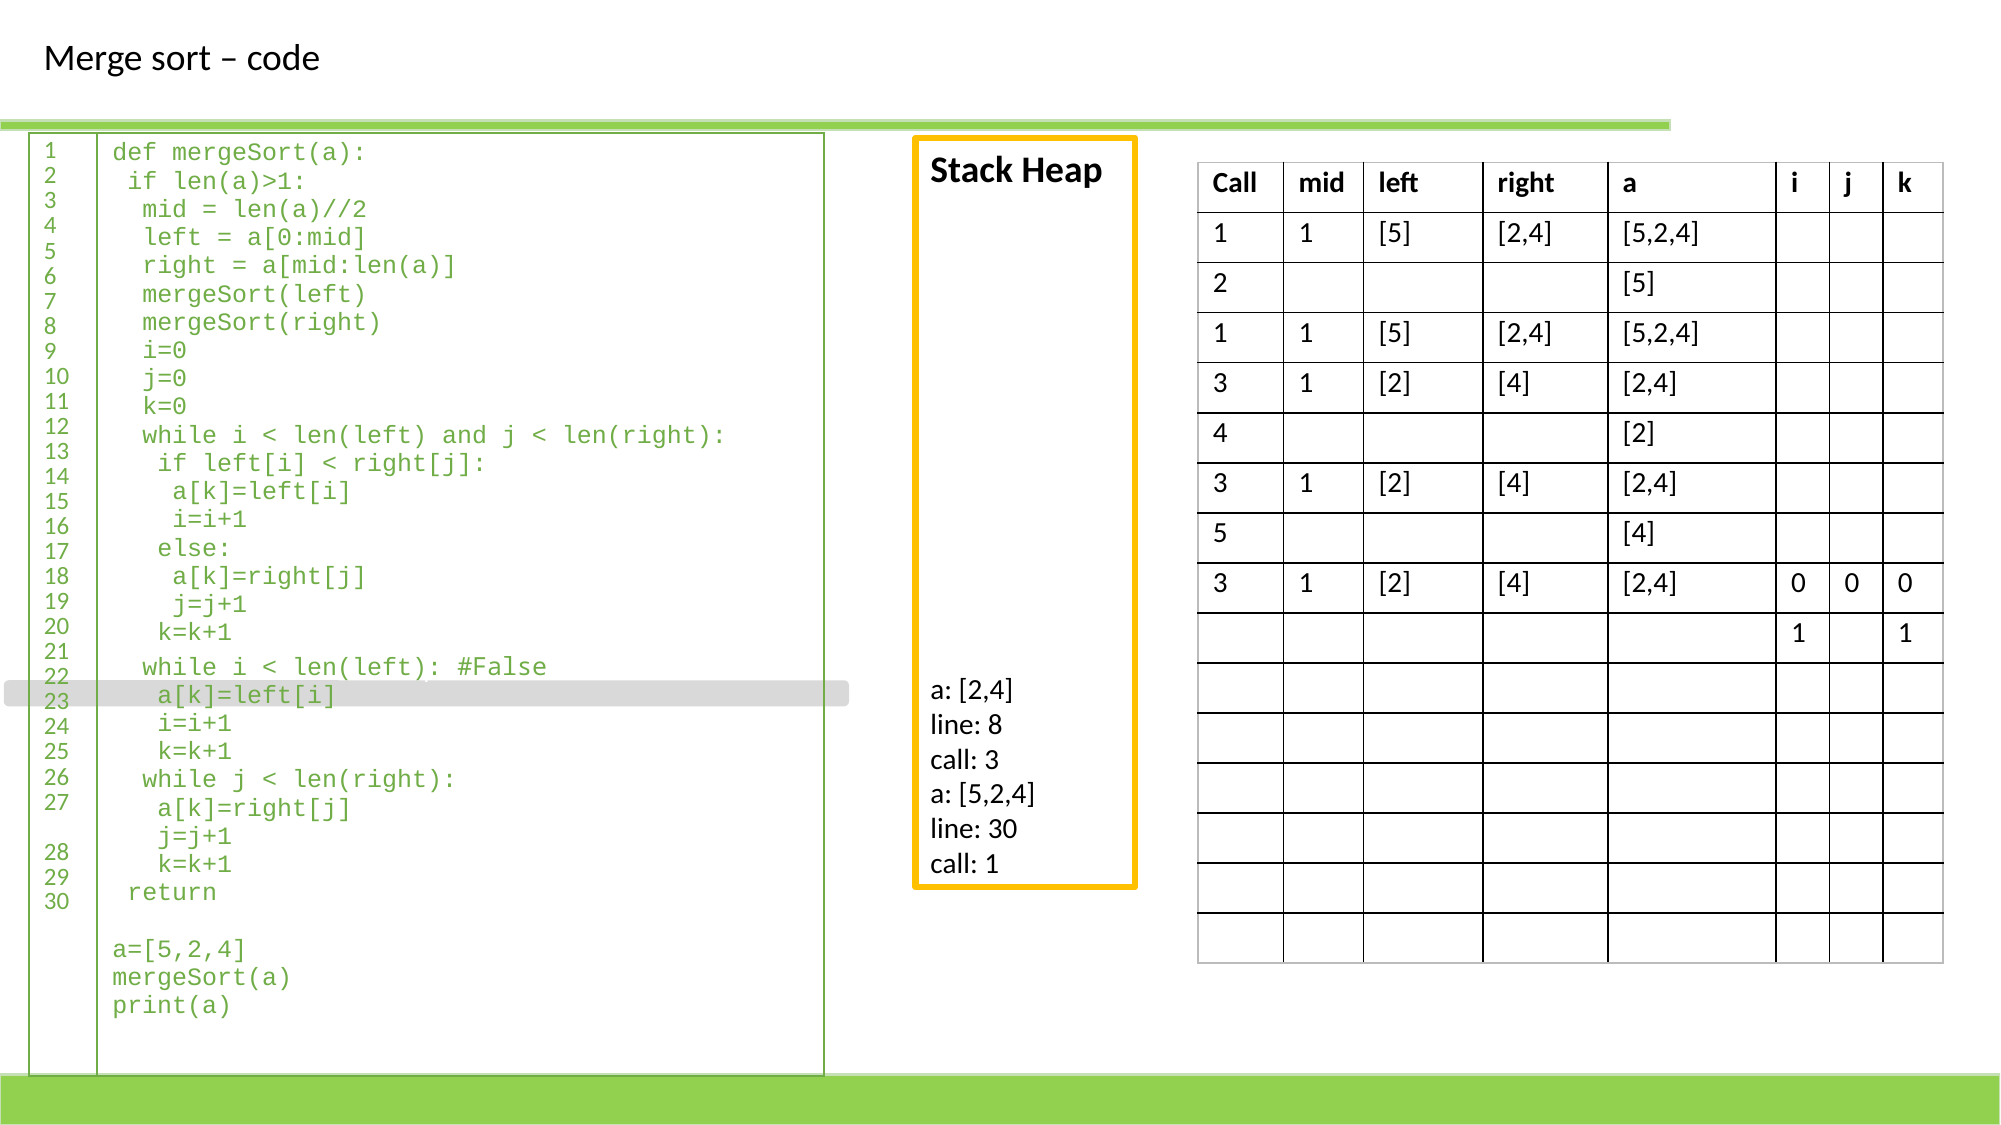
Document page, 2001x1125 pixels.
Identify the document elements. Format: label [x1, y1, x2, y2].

table_cell [1609, 664, 1775, 712]
table_header [1284, 163, 1363, 212]
table_cell [1284, 263, 1363, 312]
table_cell [1284, 864, 1363, 912]
table_cell [1199, 814, 1283, 862]
table_cell [1284, 213, 1363, 262]
table_cell [1484, 213, 1607, 262]
table_cell [1484, 614, 1607, 662]
table_cell [1609, 263, 1775, 312]
table_cell [1884, 313, 1942, 362]
table_cell [1484, 814, 1607, 862]
table_cell [1830, 864, 1882, 912]
table_cell [1777, 564, 1829, 612]
table_cell [1484, 263, 1607, 312]
table_cell [1777, 514, 1829, 562]
table_cell [1484, 864, 1607, 912]
table_cell [1830, 213, 1882, 262]
table_cell [1284, 514, 1363, 562]
table_cell [1484, 914, 1607, 962]
table_cell [1484, 664, 1607, 712]
table_cell [1364, 714, 1482, 762]
table_cell [1777, 864, 1829, 912]
table_cell [1364, 313, 1482, 362]
table_cell [1199, 564, 1283, 612]
table_cell [1777, 363, 1829, 412]
table_cell [1284, 914, 1363, 962]
table_cell [1199, 464, 1283, 512]
table_cell [1484, 313, 1607, 362]
table_cell [1484, 564, 1607, 612]
table_cell [1884, 714, 1942, 762]
table_cell [1199, 213, 1283, 262]
table_cell [1830, 363, 1882, 412]
table_cell [1884, 814, 1942, 862]
table_header [1484, 163, 1607, 212]
table_header [1777, 163, 1829, 212]
table_cell [1830, 313, 1882, 362]
table_cell [1884, 213, 1942, 262]
table_cell [1884, 614, 1942, 662]
table_cell [1609, 514, 1775, 562]
table_cell [1884, 363, 1942, 412]
table_cell [1284, 714, 1363, 762]
table_cell [1199, 914, 1283, 962]
table_cell [1364, 363, 1482, 412]
table_cell [1830, 564, 1882, 612]
table_cell [1609, 914, 1775, 962]
table_header [30, 134, 96, 1075]
table_cell [1884, 464, 1942, 512]
table_cell [1284, 464, 1363, 512]
table_cell [1484, 363, 1607, 412]
table_cell [1609, 564, 1775, 612]
table_cell [1199, 664, 1283, 712]
table_header [1884, 163, 1942, 212]
table_cell [1884, 514, 1942, 562]
table_cell [1484, 714, 1607, 762]
table_cell [1609, 814, 1775, 862]
text_box [915, 137, 1135, 888]
table_header [1609, 163, 1775, 212]
table_cell [1364, 614, 1482, 662]
table_cell [1609, 764, 1775, 812]
table_cell [1609, 614, 1775, 662]
table_cell [1284, 313, 1363, 362]
table_cell [1284, 764, 1363, 812]
table_cell [1199, 714, 1283, 762]
table_cell [1364, 564, 1482, 612]
table_cell [1884, 263, 1942, 312]
table_cell [1199, 414, 1283, 462]
table_cell [1830, 814, 1882, 862]
table_cell [1777, 714, 1829, 762]
table_cell [1284, 363, 1363, 412]
table_cell [1199, 764, 1283, 812]
table_cell [1284, 414, 1363, 462]
text_box [28, 25, 1072, 86]
text_box [3, 680, 28, 707]
table_cell [1777, 263, 1829, 312]
table_cell [1777, 664, 1829, 712]
table_cell [1484, 764, 1607, 812]
table_cell [1284, 814, 1363, 862]
table_cell [1777, 814, 1829, 862]
table_cell [1777, 914, 1829, 962]
table_cell [1199, 514, 1283, 562]
table_cell [1884, 914, 1942, 962]
table_cell [1199, 363, 1283, 412]
table_cell [1364, 213, 1482, 262]
table_cell [1884, 564, 1942, 612]
table_cell [1609, 864, 1775, 912]
table_cell [1830, 263, 1882, 312]
table_cell [1609, 313, 1775, 362]
table_cell [1364, 864, 1482, 912]
table_cell [1777, 764, 1829, 812]
table_cell [1884, 864, 1942, 912]
table_cell [1609, 213, 1775, 262]
table_cell [1484, 514, 1607, 562]
table_header [1199, 163, 1283, 212]
table_cell [1199, 864, 1283, 912]
table_cell [1830, 764, 1882, 812]
table_cell [1830, 414, 1882, 462]
table_cell [1284, 614, 1363, 662]
table_cell [1777, 213, 1829, 262]
table_cell [1199, 263, 1283, 312]
table_cell [1364, 814, 1482, 862]
table_cell [1884, 764, 1942, 812]
text_box [825, 680, 850, 707]
table_header [1830, 163, 1882, 212]
table_cell [1830, 664, 1882, 712]
table_cell [1777, 464, 1829, 512]
table_cell [1364, 263, 1482, 312]
table_cell [1777, 414, 1829, 462]
table_cell [1364, 464, 1482, 512]
table_cell [1284, 564, 1363, 612]
table_cell [1609, 363, 1775, 412]
table_cell [1609, 714, 1775, 762]
table_cell [1609, 464, 1775, 512]
table_cell [1199, 614, 1283, 662]
table_cell [1364, 764, 1482, 812]
table_cell [1484, 464, 1607, 512]
table_cell [1364, 664, 1482, 712]
table_cell [1884, 664, 1942, 712]
table_cell [1777, 313, 1829, 362]
table_cell [1364, 914, 1482, 962]
table_cell [1830, 464, 1882, 512]
table_cell [1609, 414, 1775, 462]
table_header [98, 134, 823, 1075]
table_cell [1830, 614, 1882, 662]
table_cell [1364, 414, 1482, 462]
table_cell [1777, 614, 1829, 662]
table_cell [1830, 914, 1882, 962]
table_cell [1484, 414, 1607, 462]
table_cell [1830, 714, 1882, 762]
table_cell [1830, 514, 1882, 562]
table_cell [1884, 414, 1942, 462]
table_cell [1199, 313, 1283, 362]
table_header [1364, 163, 1482, 212]
table_cell [1284, 664, 1363, 712]
table_cell [1364, 514, 1482, 562]
